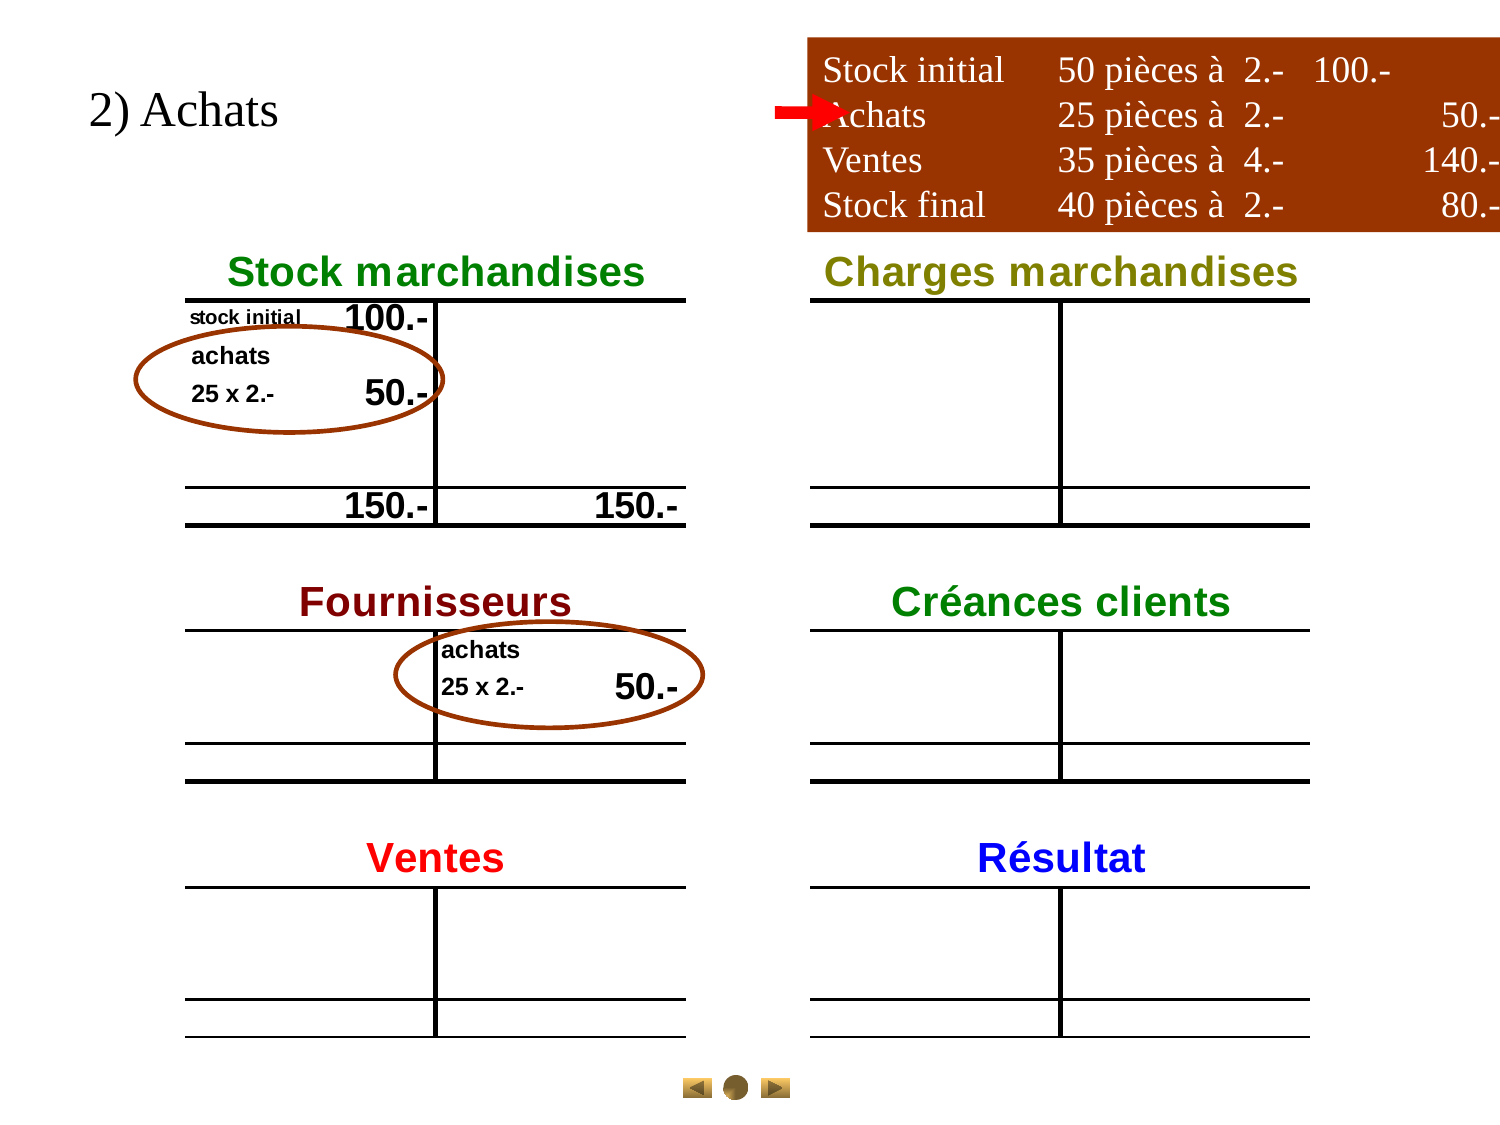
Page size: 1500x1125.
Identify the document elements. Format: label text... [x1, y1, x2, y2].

text_box Stock initial 50 pièces à 2.- 100.- Achats 25 pièces à 2.- 50.- Ventes 35 pièces à 4.- 140.- Stock final 40 pièces à 2.- 80.- [807, 37, 1500, 233]
text_box [135, 340, 184, 419]
text_box [774, 106, 850, 119]
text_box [184, 243, 1312, 1039]
text_box 2) Achats [73, 69, 294, 144]
